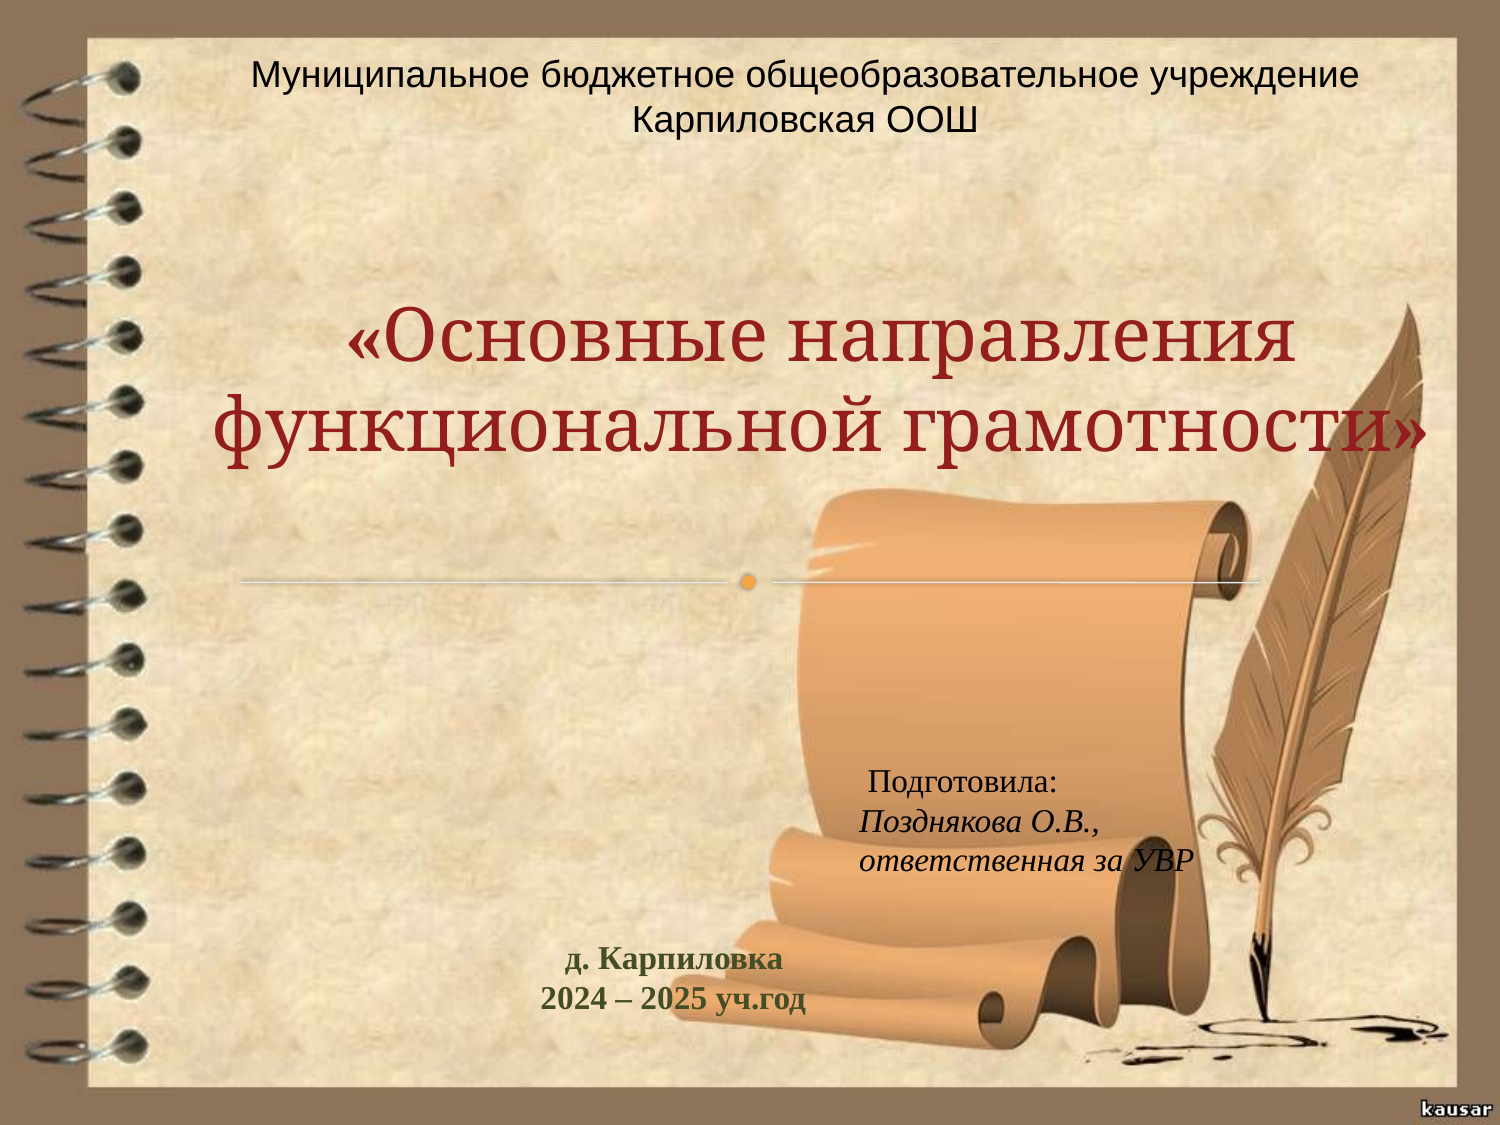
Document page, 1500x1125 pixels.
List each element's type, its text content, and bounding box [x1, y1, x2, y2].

text_box «Основные направления функциональной грамотности» [194, 278, 1447, 474]
picture [0, 0, 1500, 1125]
text_box Подготовила: Позднякова О.В., ответственная за УВР [844, 751, 1500, 926]
text_box д. Карпиловка 2024 – 2025 уч.год [525, 928, 1093, 1024]
text_box Муниципальное бюджетное общеобразовательное учреждение Карпиловская ООШ [235, 42, 1376, 148]
